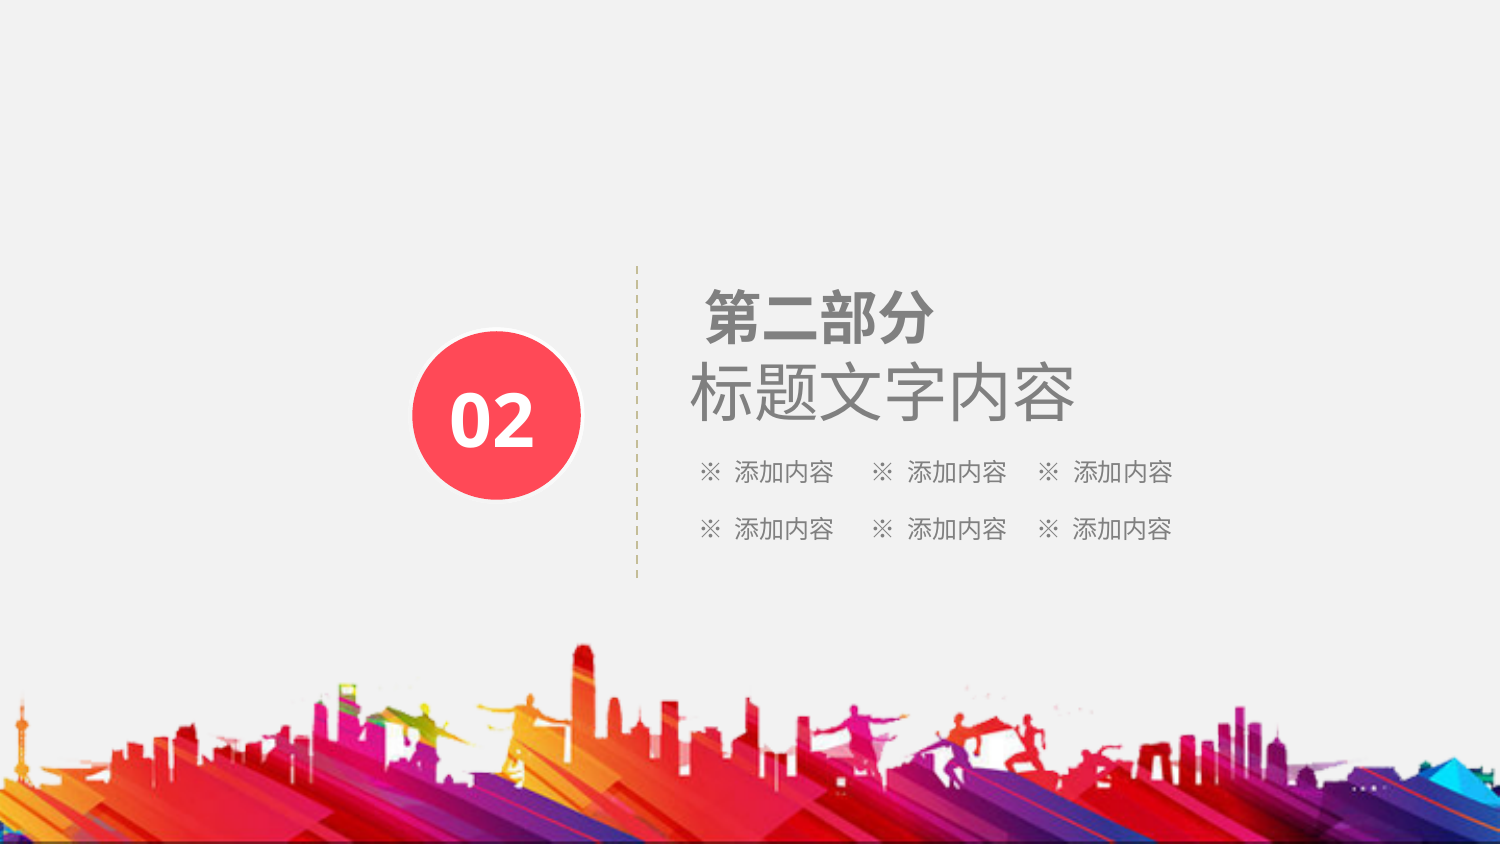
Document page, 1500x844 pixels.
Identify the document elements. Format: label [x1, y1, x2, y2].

picture [0, 0, 1500, 844]
text_box [408, 327, 585, 504]
